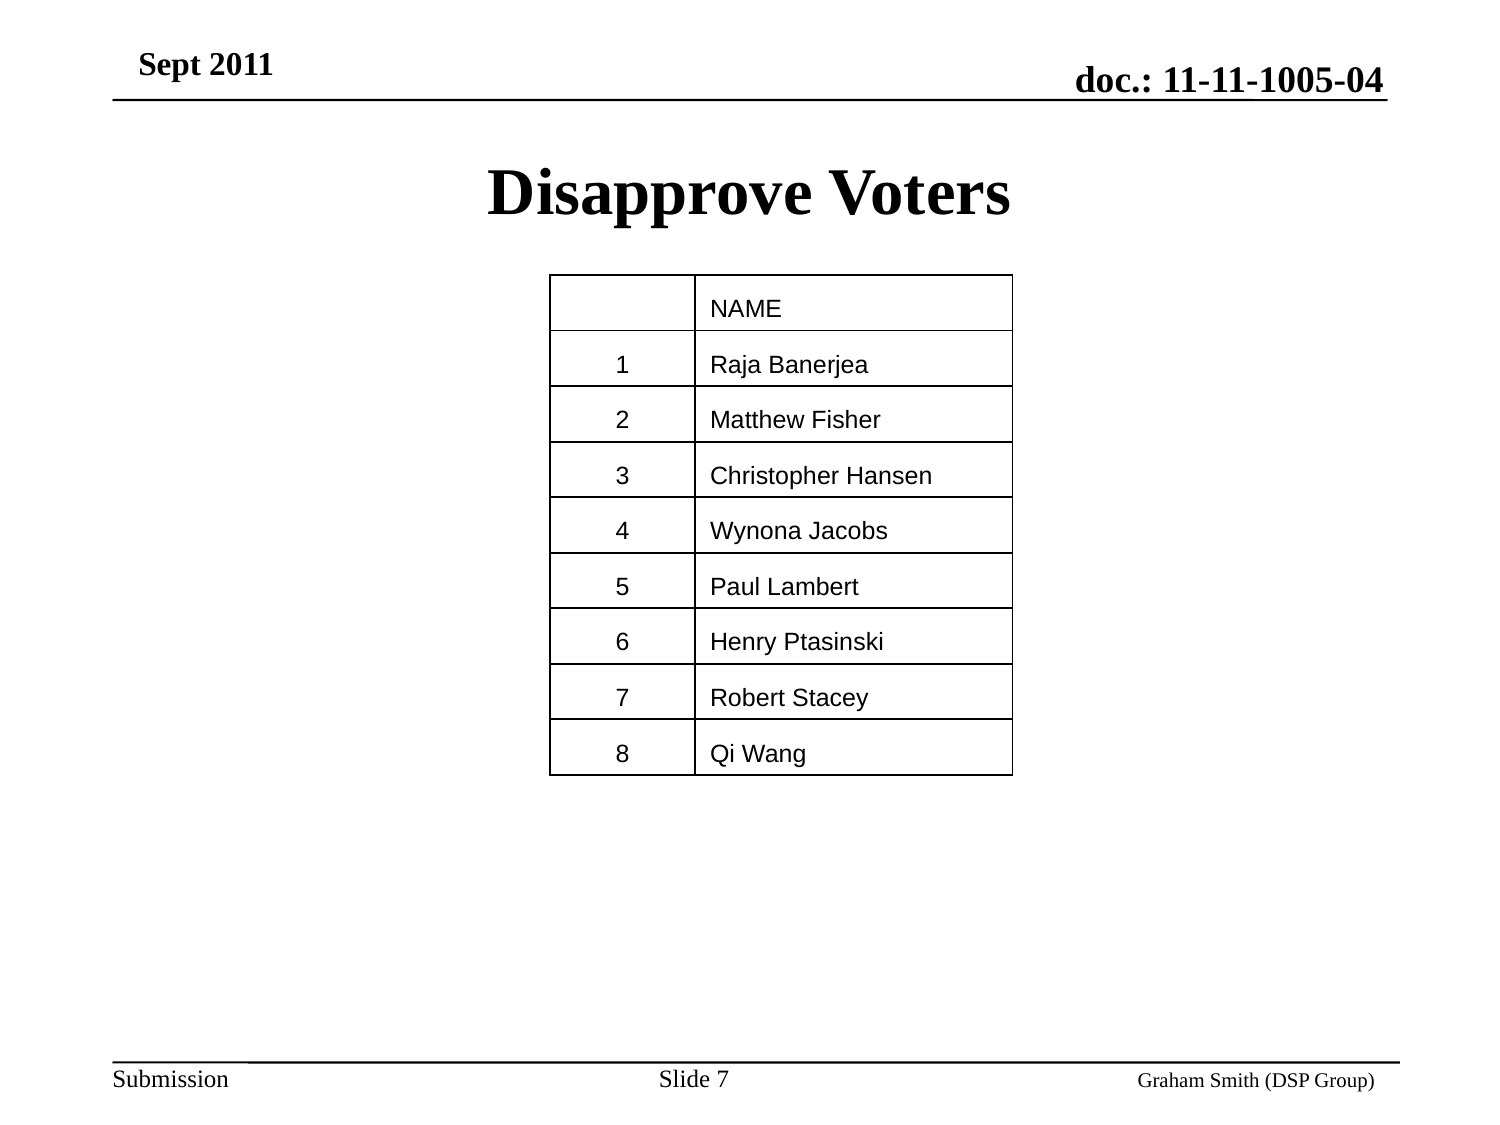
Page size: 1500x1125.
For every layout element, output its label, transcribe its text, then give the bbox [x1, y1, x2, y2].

table_cell Matthew Fisher [696, 387, 1012, 441]
title Disapprove Voters [112, 124, 1388, 251]
table_cell Robert Stacey [696, 665, 1012, 718]
table_cell 5 [551, 554, 694, 607]
table_cell 7 [551, 665, 694, 718]
table_header NAME [696, 276, 1012, 330]
table_cell 1 [551, 331, 694, 385]
table_cell 3 [551, 443, 694, 496]
table_cell 6 [551, 609, 694, 663]
table_cell Paul Lambert [696, 554, 1012, 607]
table_cell Raja Banerjea [696, 331, 1012, 385]
table_cell 8 [551, 720, 694, 774]
table_cell Wynona Jacobs [696, 498, 1012, 552]
slide_number Slide 7 [650, 1062, 738, 1093]
table_cell 4 [551, 498, 694, 552]
table_cell Henry Ptasinski [696, 609, 1012, 663]
table_header [551, 276, 694, 330]
table_cell Qi Wang [696, 720, 1012, 774]
table_cell Christopher Hansen [696, 443, 1012, 496]
table_cell 2 [551, 387, 694, 441]
